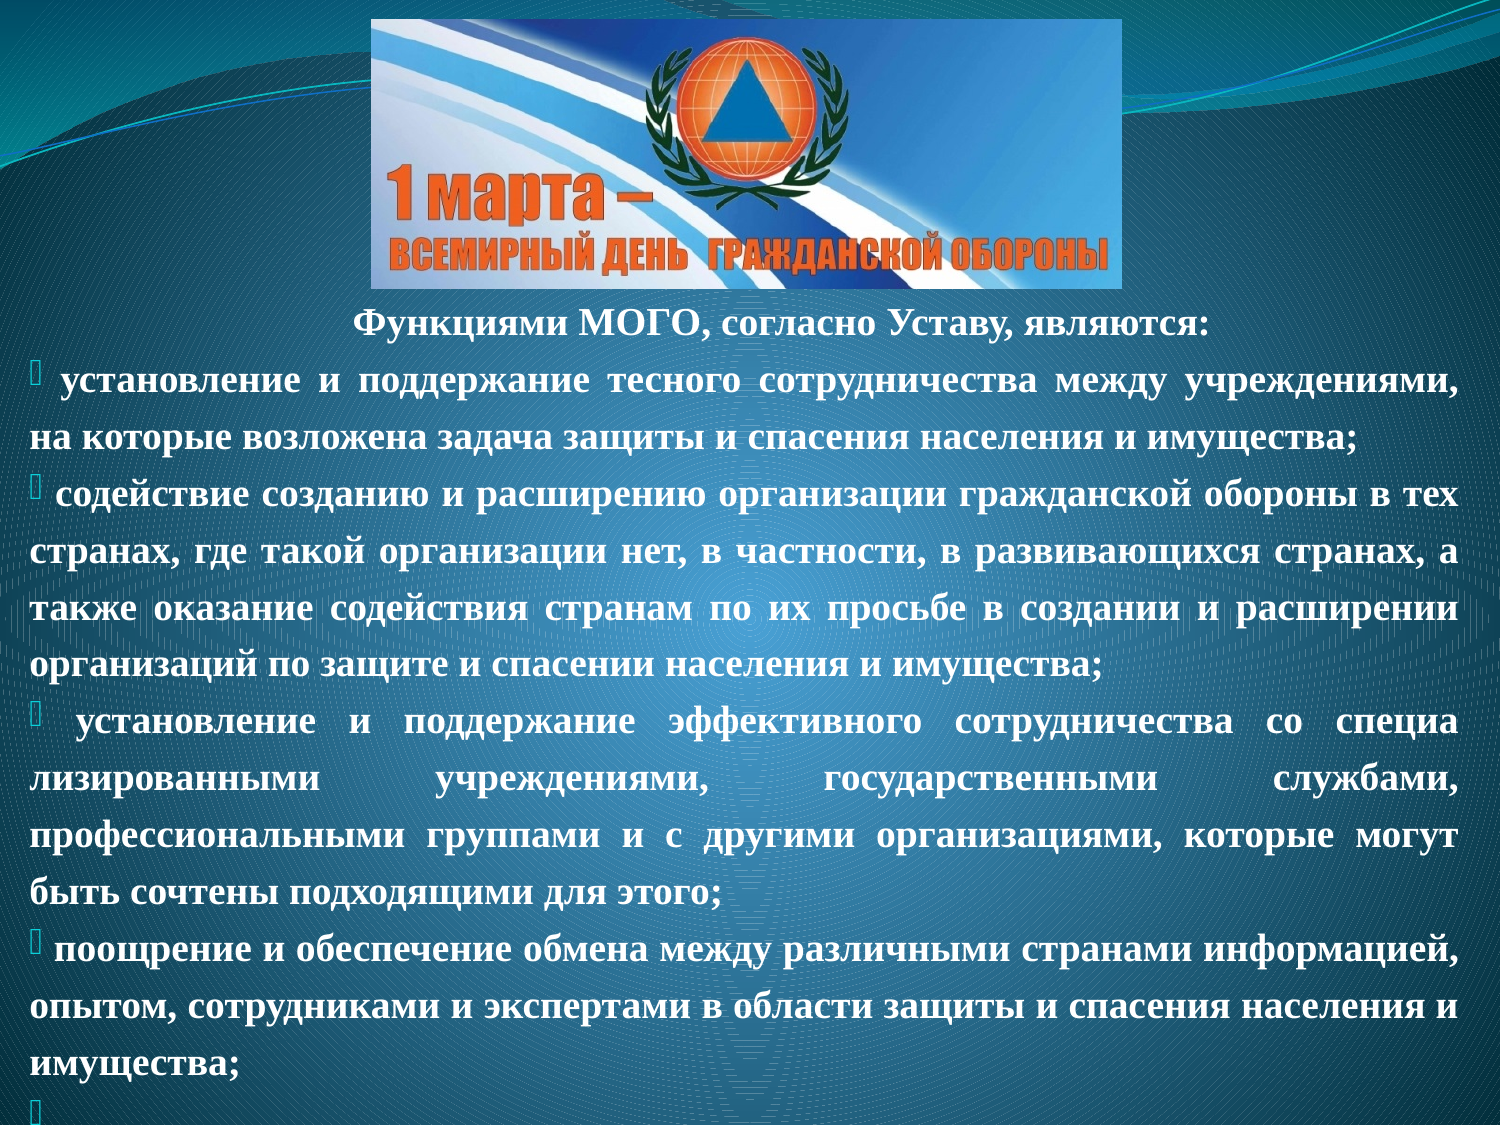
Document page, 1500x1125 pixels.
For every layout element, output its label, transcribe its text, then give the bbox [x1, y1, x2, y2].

subtitle Функциями МОГО, согласно Уставу, являются: установление и поддержание тесного сотрудничества между учреждениями, на которые возложена задача защиты и спасения населения и имущества; содействие созданию и расширению организации гражданской обороны в тех странах, где такой организации нет, в частности, в развивающихся странах, а также оказание содействия странам по их просьбе в создании и расширении организаций по защите и спасении населения и имущества; установление и поддержание эффективного сотрудничества со специа­лизированными учреждениями, государственными службами, профессиональными группами и с другими организациями, которые могут быть сочтены подходящими для этого; поощрение и обеспечение обмена между различными странами информацией, опытом, сотрудниками и экспертами в области защиты и спасения населения и имущества; [29, 278, 1471, 1094]
picture [371, 18, 1123, 289]
